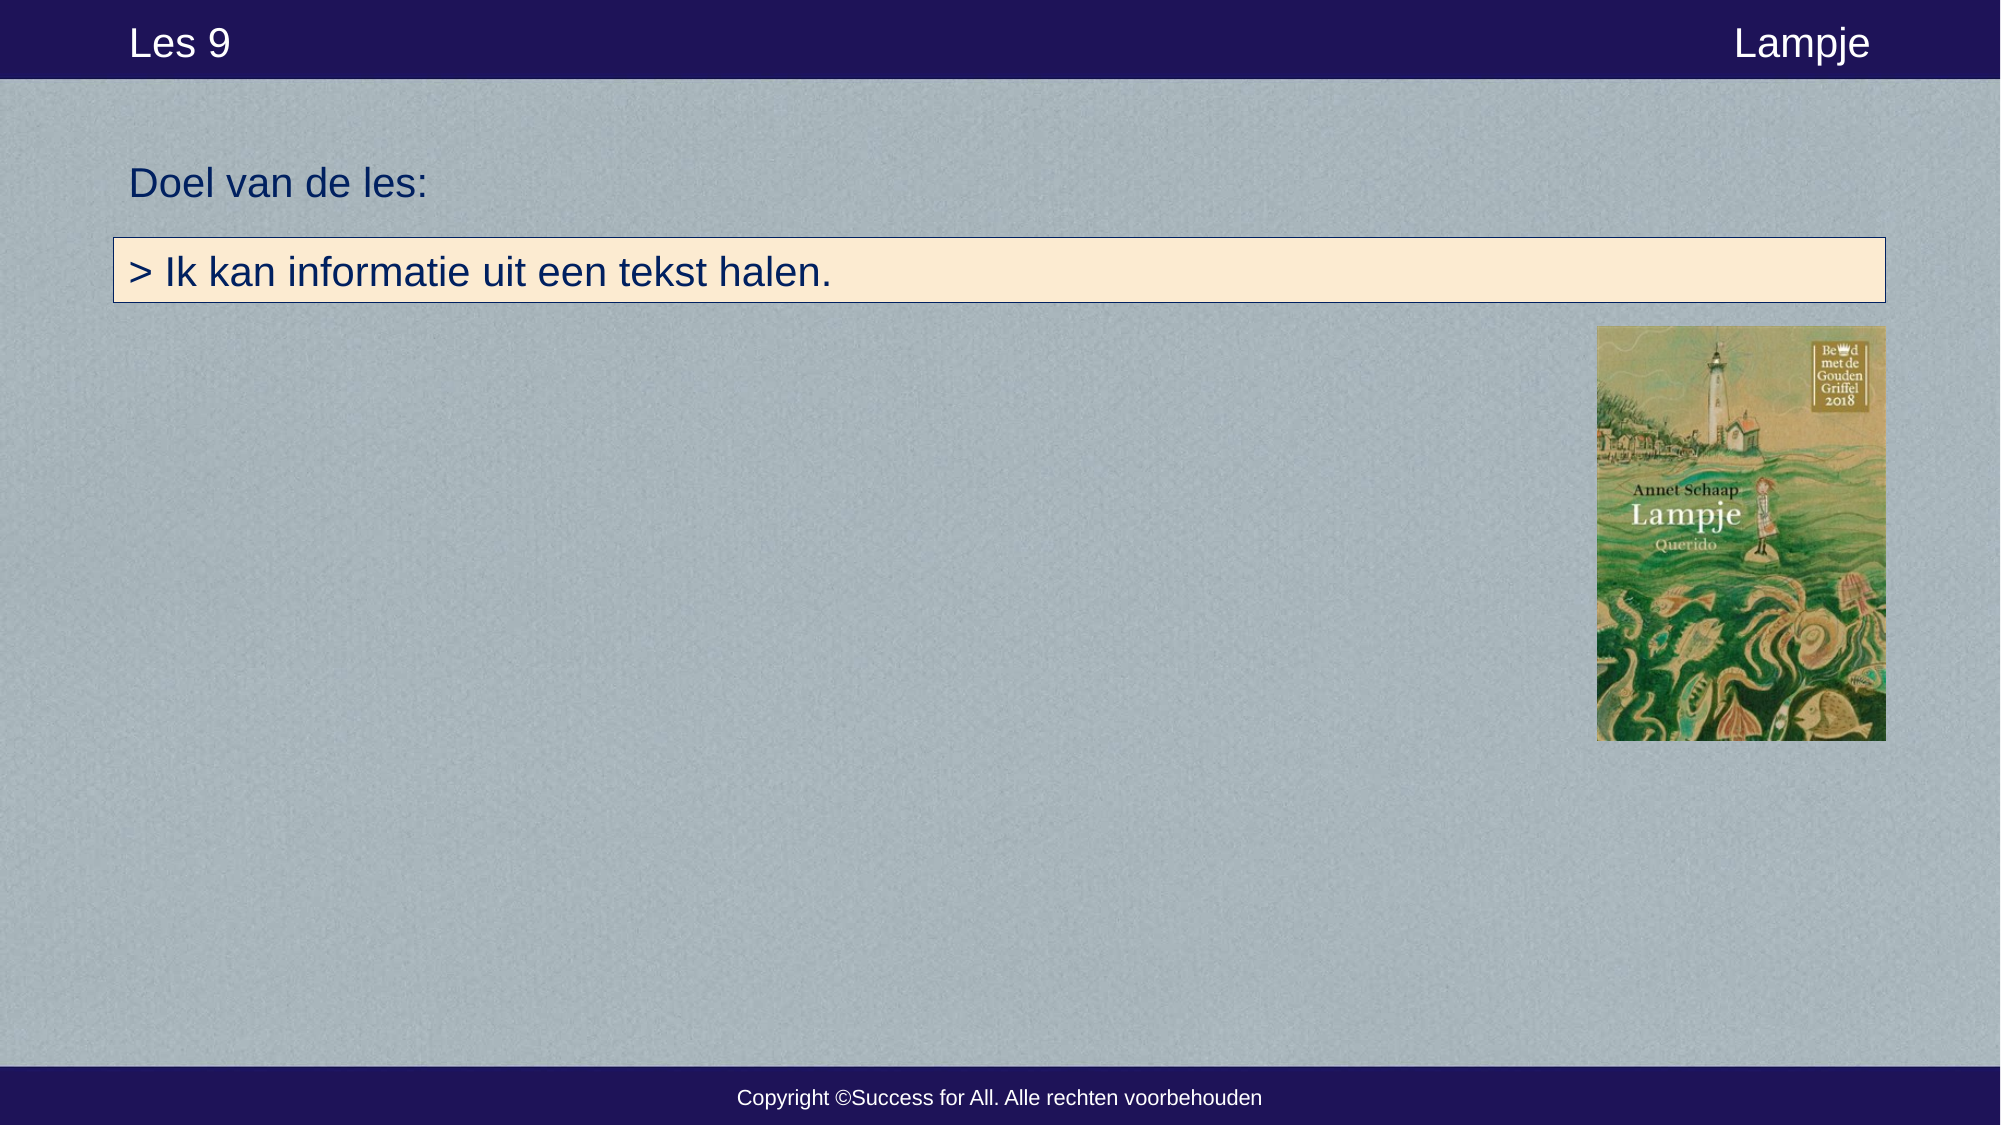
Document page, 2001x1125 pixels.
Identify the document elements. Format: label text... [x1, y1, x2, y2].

text_box Copyright ©Success for All. Alle rechten voorbehouden [0, 1076, 2000, 1125]
picture [0, 0, 2001, 1125]
text_box Les 9 [114, 8, 354, 73]
text_box Lampje [999, 8, 1886, 73]
text_box > Ik kan informatie uit een tekst halen. [113, 237, 1886, 303]
text_box Doel van de les: [113, 148, 1635, 214]
